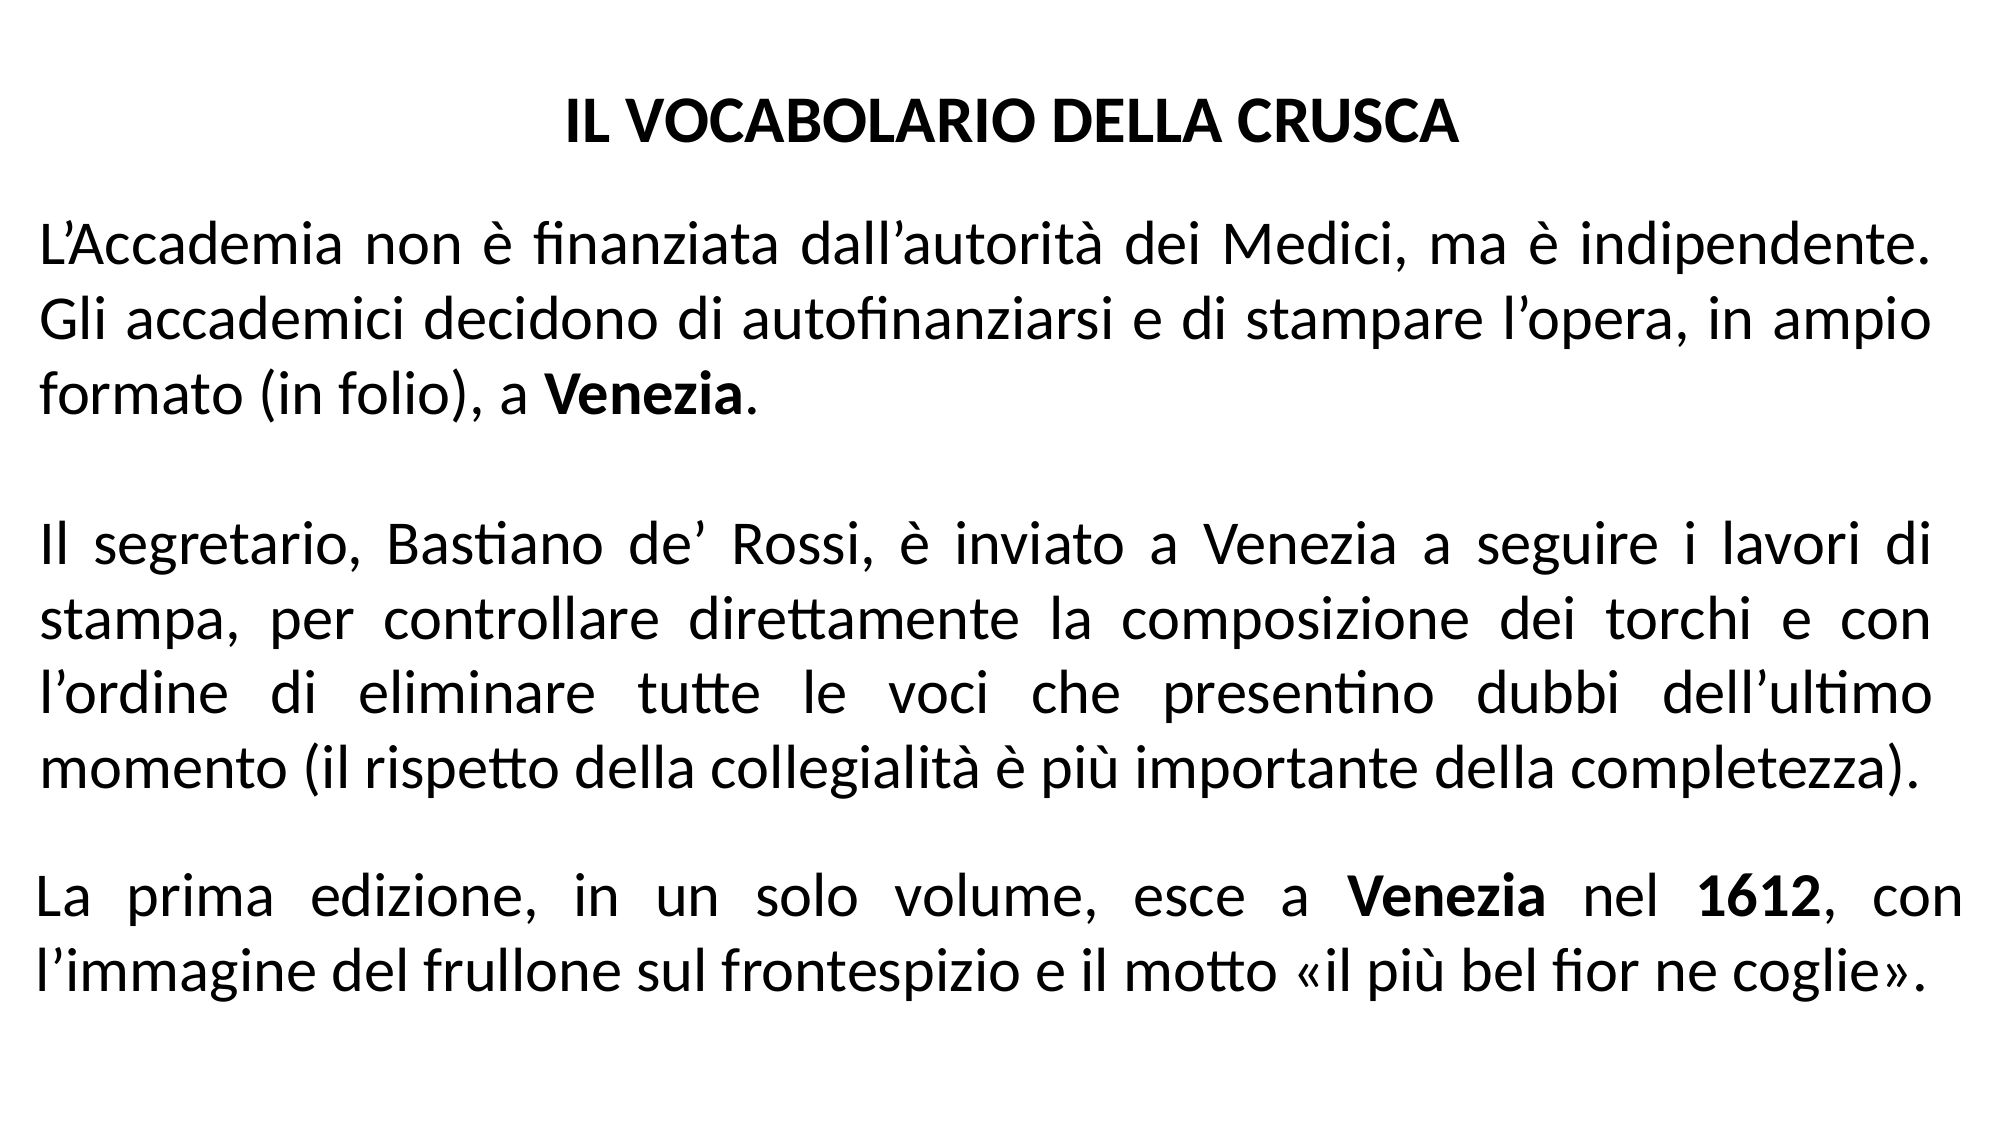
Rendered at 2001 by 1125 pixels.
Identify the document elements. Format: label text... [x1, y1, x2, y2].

text_box L’Accademia non è finanziata dall’autorità dei Medici, ma è indipendente. Gli accademici decidono di autofinanziarsi e di stampare l’opera, in ampio formato (in folio), a Venezia. Il segretario, Bastiano de’ Rossi, è inviato a Venezia a seguire i lavori di stampa, per controllare direttamente la composizione dei torchi e con l’ordine di eliminare tutte le voci che presentino dubbi dell’ultimo momento (il rispetto della collegialità è più importante della completezza). [24, 194, 1950, 809]
text_box IL VOCABOLARIO DELLA CRUSCA [129, 68, 1897, 164]
text_box La prima edizione, in un solo volume, esce a Venezia nel 1612, con l’immagine del frullone sul frontespizio e il motto «il più bel fior ne coglie». [21, 847, 1979, 1012]
